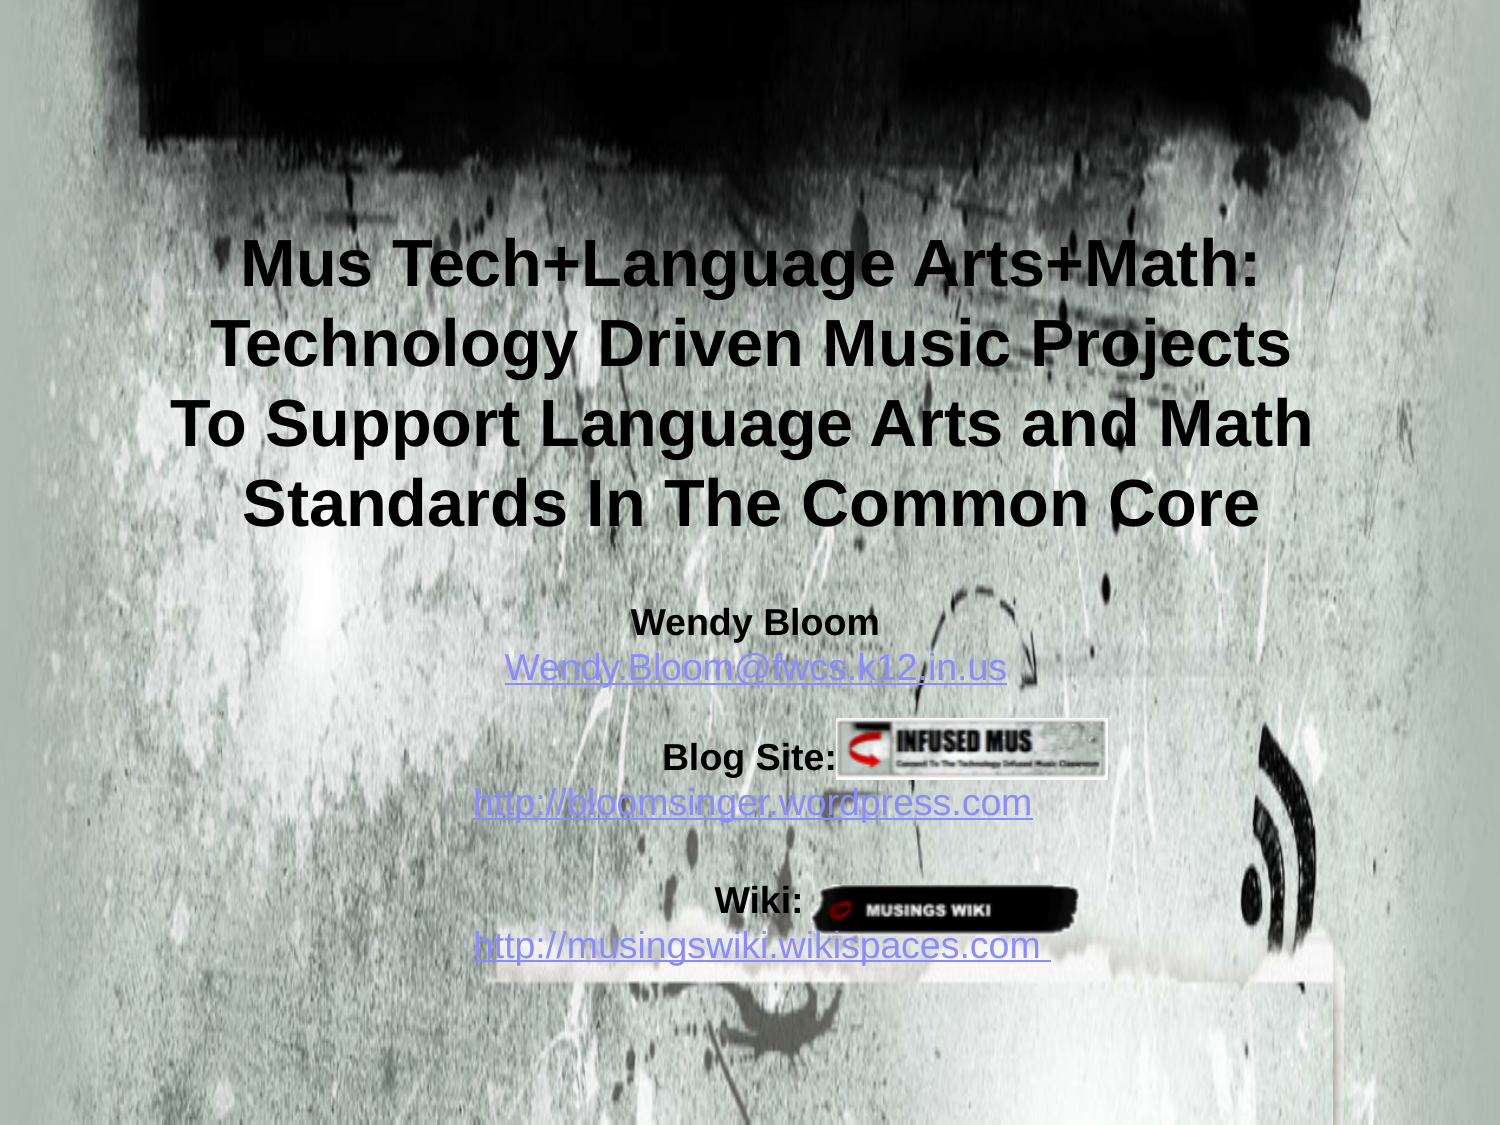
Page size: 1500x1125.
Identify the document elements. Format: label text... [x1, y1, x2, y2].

picture [0, 0, 1500, 1125]
subtitle Wendy Bloom Wendy.Bloom@fwcs.k12.in.us Blog Site: http://bloomsinger.wordpress.com Wiki: http://musingswiki.wikispaces.com [226, 590, 1278, 1026]
text_box [104, 94, 1390, 1036]
title Mus Tech+Language Arts+Math: Technology Driven Music Projects To Support Language Arts and Math Standards In The Common Core [114, 278, 1390, 591]
